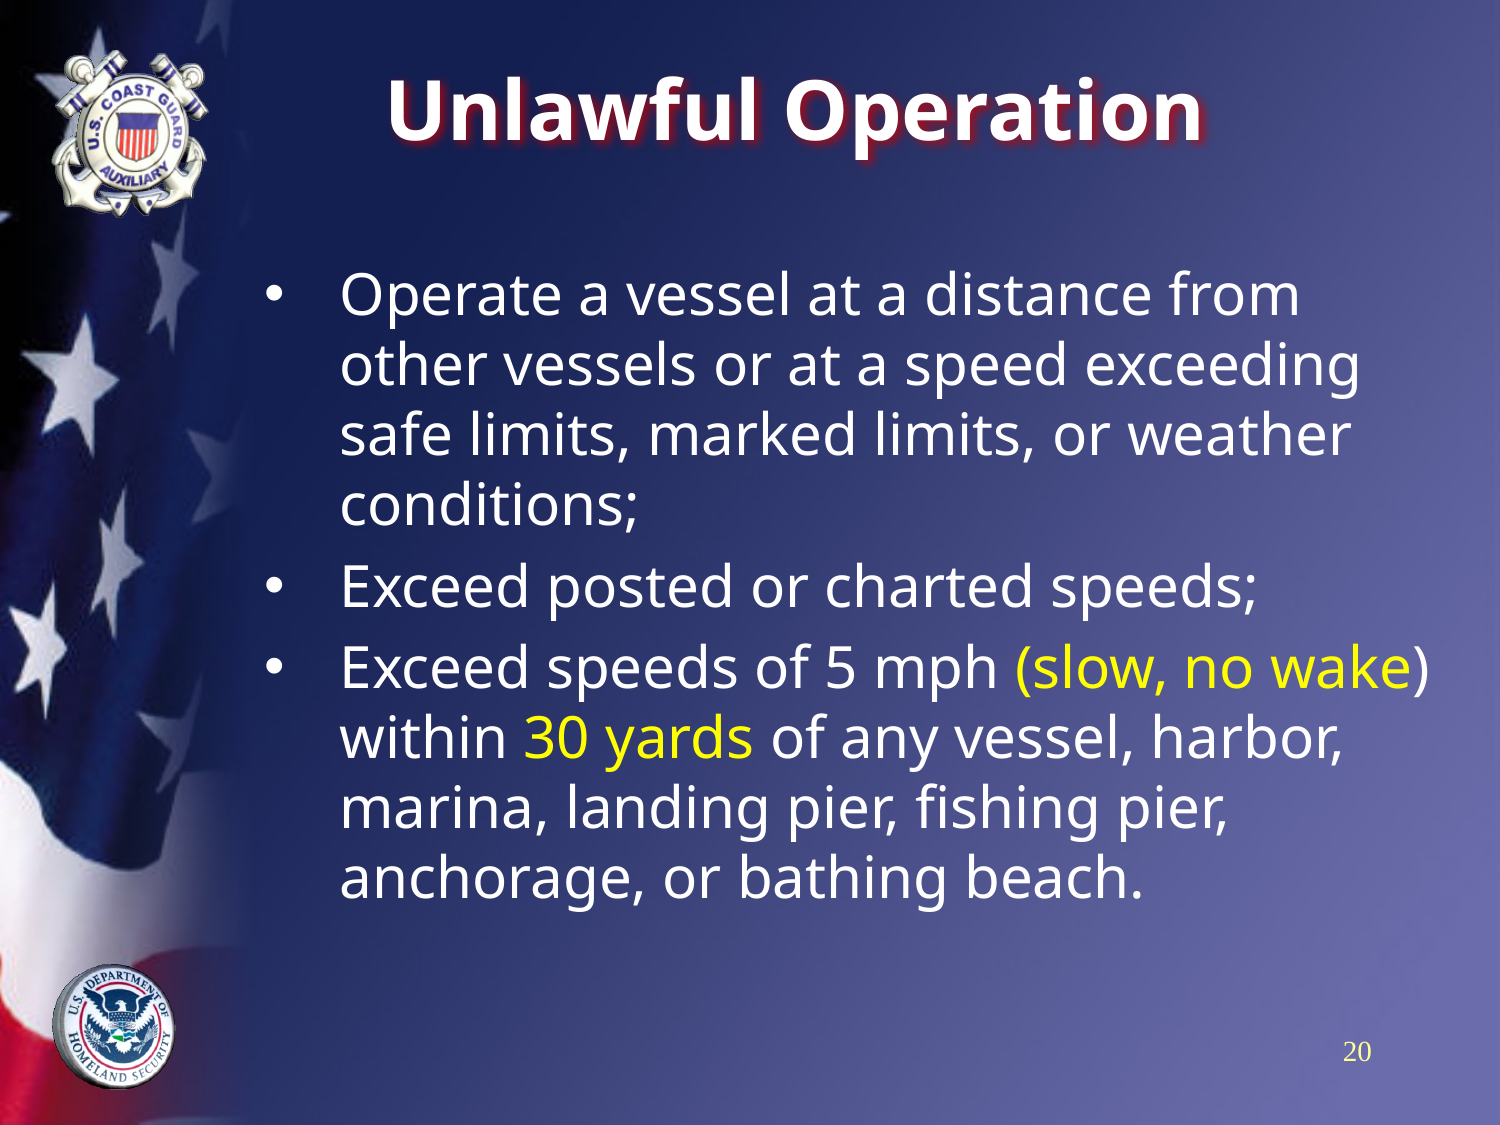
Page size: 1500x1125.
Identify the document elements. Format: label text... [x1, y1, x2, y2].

picture [0, 0, 1500, 1125]
title Unlawful Operation [137, 37, 1388, 177]
text_box Operate a vessel at a distance from other vessels or at a speed exceeding safe limits, marked limits, or weather conditions; Exceed posted or charted speeds; Exceed speeds of 5 mph (slow, no wake) within 30 yards of any vessel, harbor, marina, landing pier, fishing pier, anchorage, or bathing beach. [249, 249, 1450, 918]
slide_number 20 [1074, 1025, 1388, 1100]
